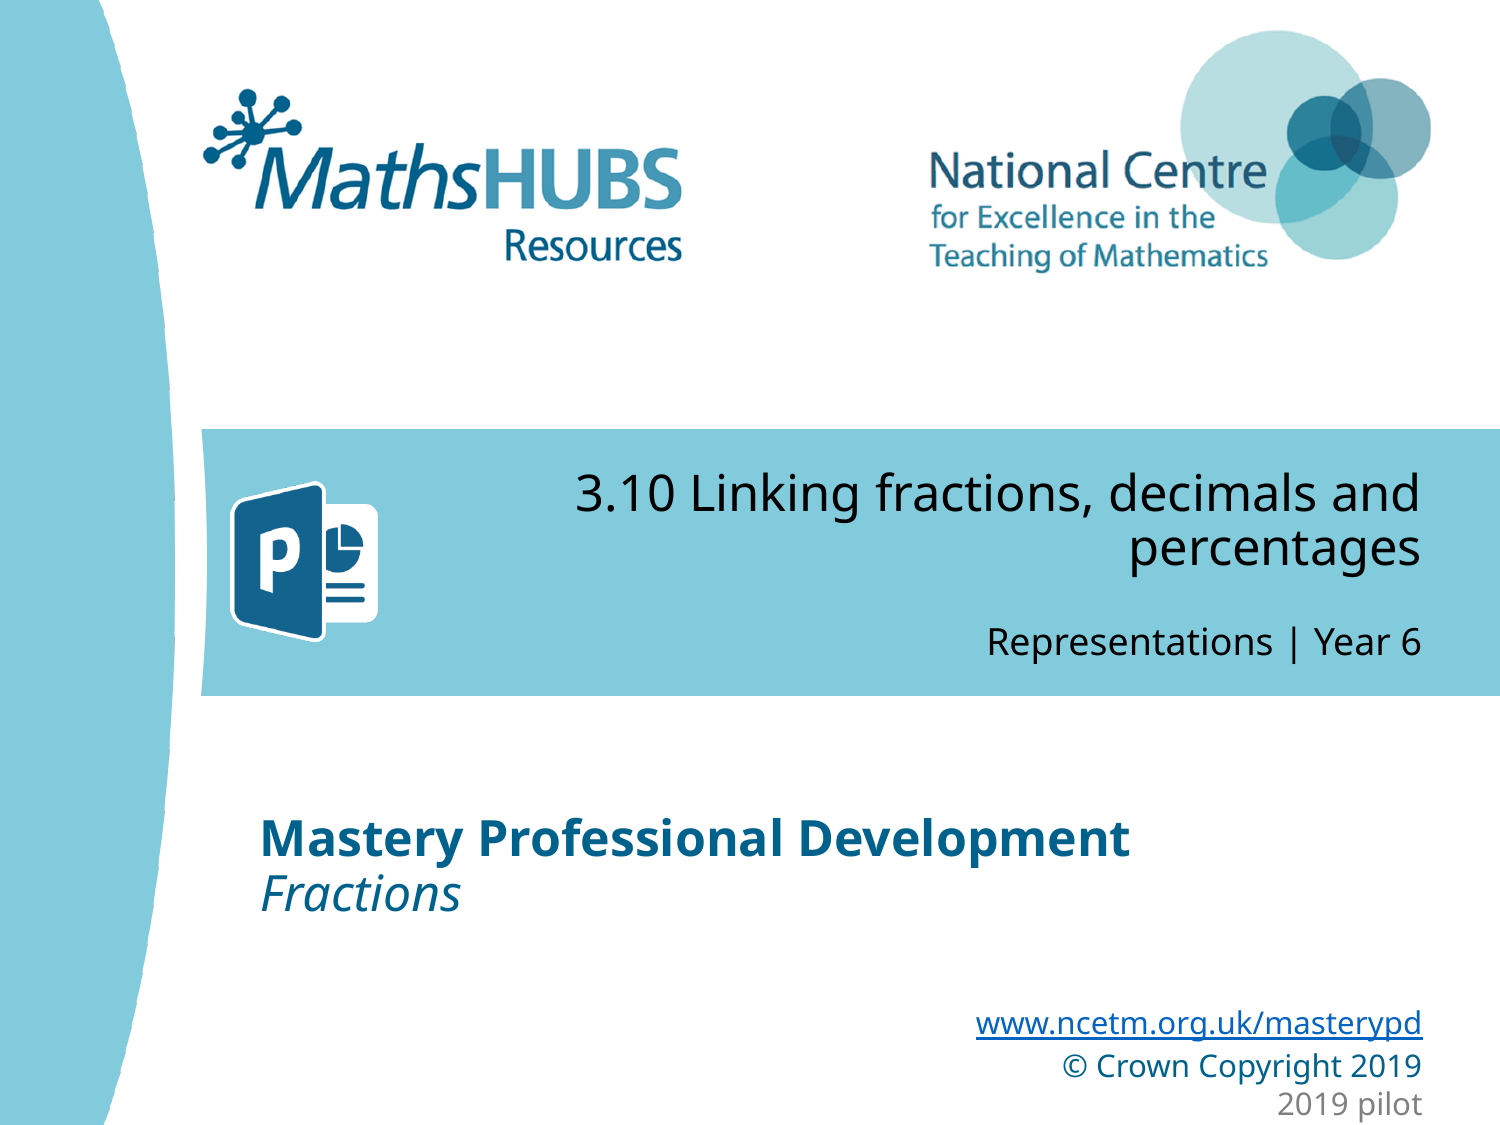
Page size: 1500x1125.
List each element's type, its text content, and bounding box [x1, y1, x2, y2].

subtitle Representations | Year 6 [407, 614, 1438, 673]
title 3.10 Linking fractions, decimals and percentages [407, 459, 1438, 585]
list Fractions [244, 860, 1161, 945]
picture [927, 29, 1431, 274]
picture [200, 85, 688, 274]
picture [178, 429, 1500, 696]
picture [0, 0, 175, 1125]
